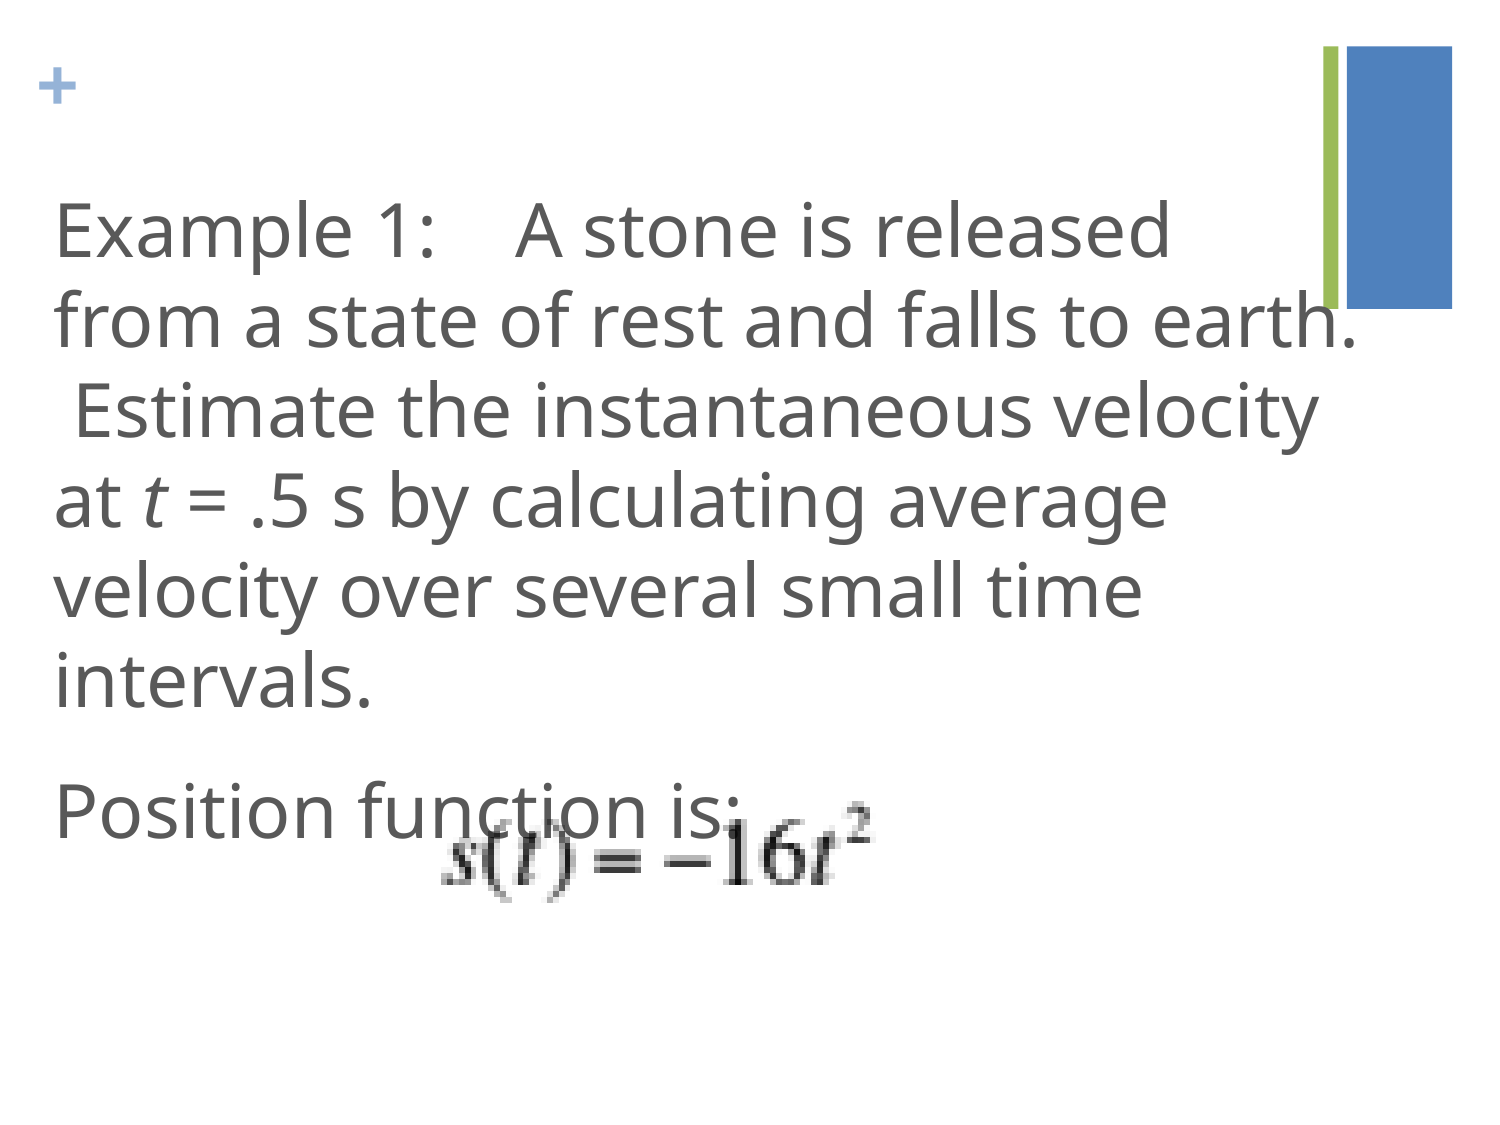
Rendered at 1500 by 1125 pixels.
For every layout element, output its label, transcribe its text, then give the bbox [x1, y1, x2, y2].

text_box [429, 782, 889, 917]
list Example 1: A stone is released from a state of rest and falls to earth. Estimate the instantaneous velocity at t = .5 s by calculating average velocity over several small time intervals. Position function is: [38, 174, 1389, 1078]
